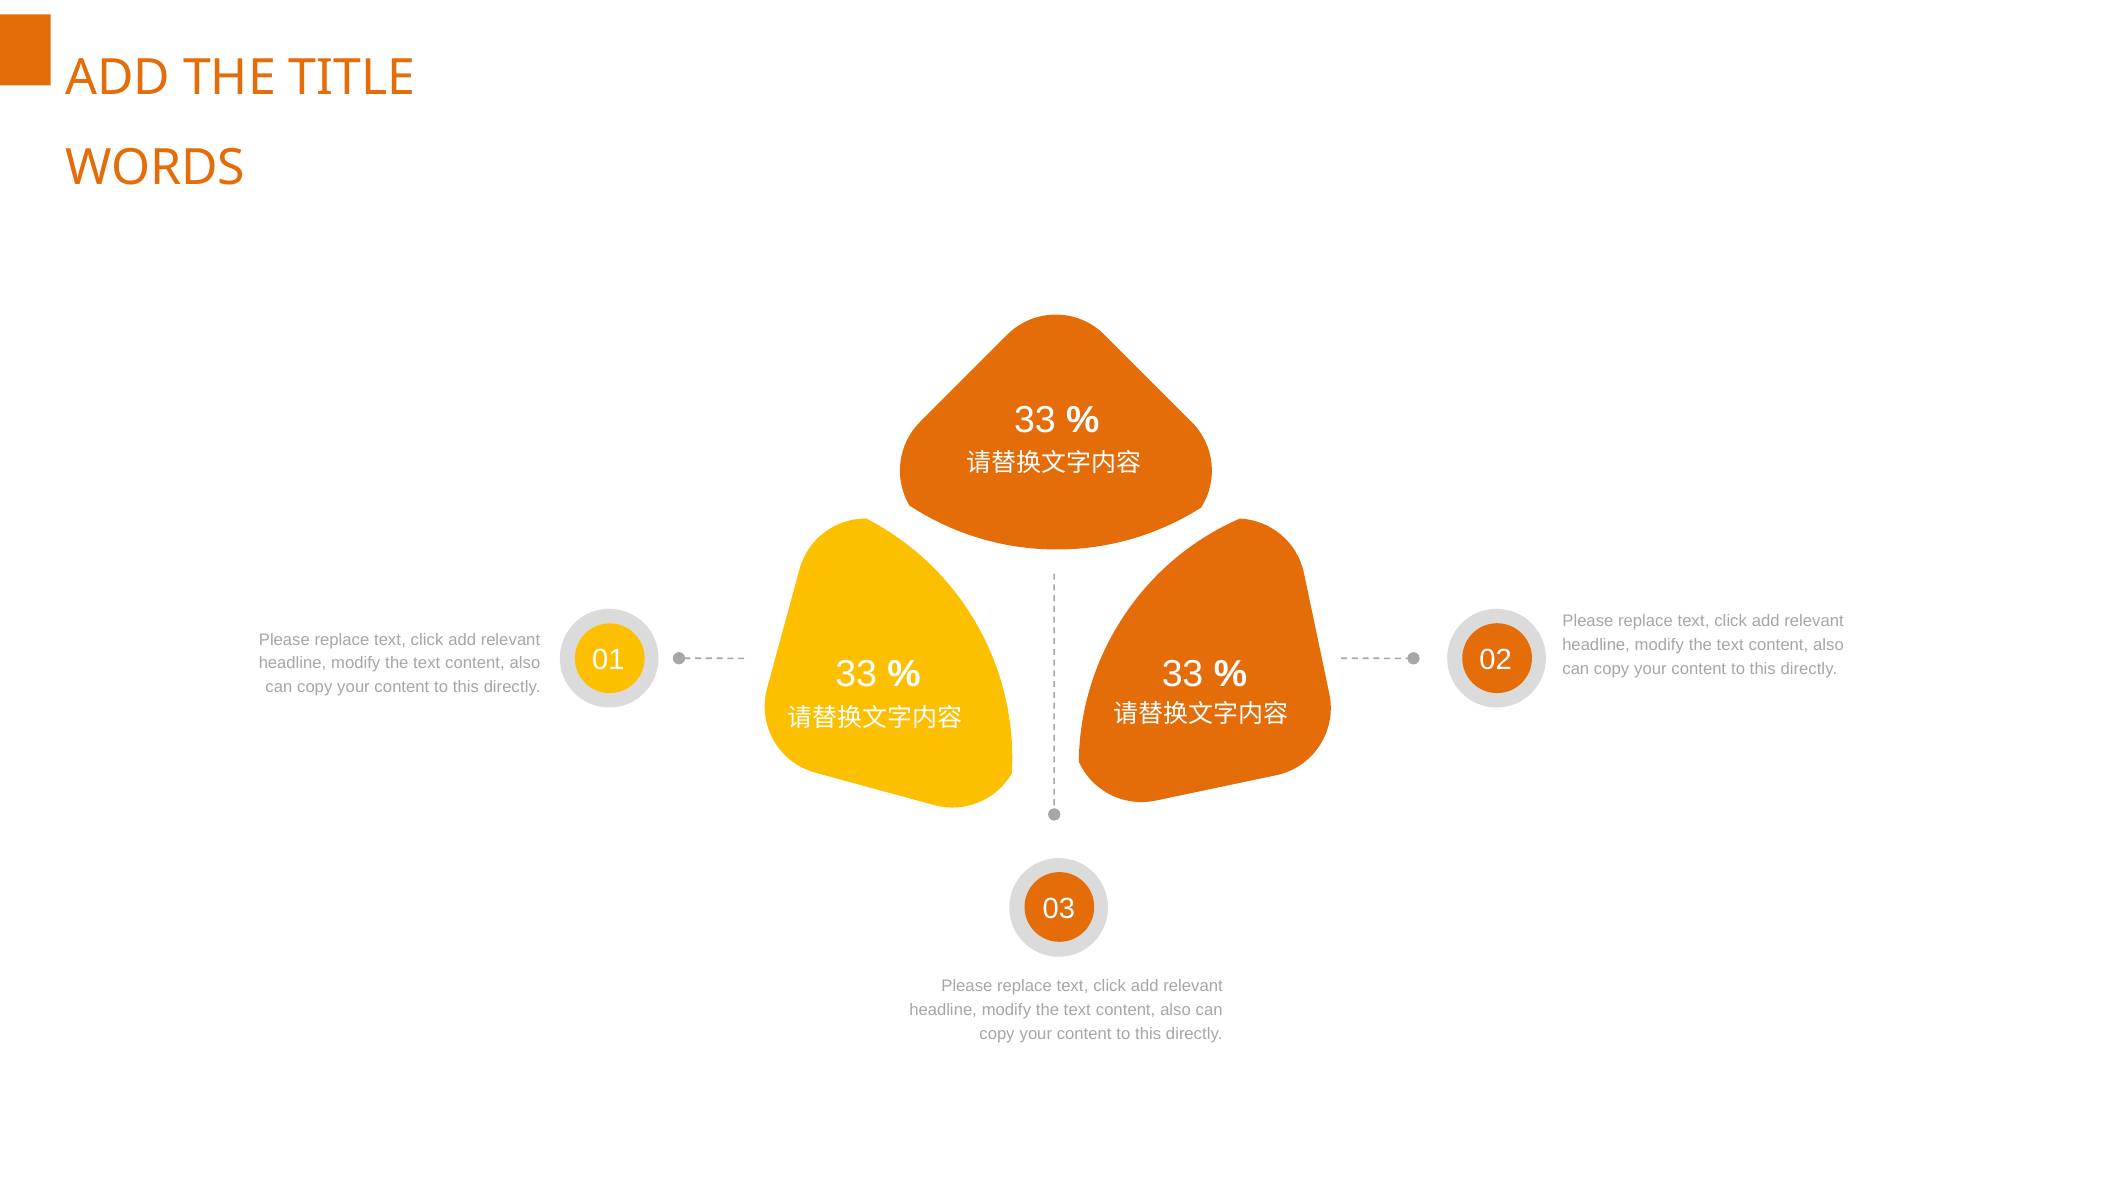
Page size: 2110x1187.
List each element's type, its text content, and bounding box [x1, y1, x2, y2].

text_box [559, 608, 659, 708]
text_box ADD THE TITLE WORDS [50, 7, 583, 202]
text_box Please replace text, click add relevant headline, modify the text content, also can copy your content to this directly. [233, 624, 541, 697]
text_box [1462, 623, 1532, 694]
text_box 03 [1036, 884, 1083, 931]
text_box Please replace text, click add relevant headline, modify the text content, also can copy your content to this directly. [1562, 605, 1870, 678]
text_box 33 % [982, 368, 1131, 441]
text_box 请替换文字内容 [784, 697, 970, 735]
text_box [1407, 652, 1420, 665]
text_box [1047, 807, 1061, 821]
text_box [1447, 608, 1546, 708]
text_box Please replace text, click add relevant headline, modify the text content, also can copy your content to this directly. [874, 970, 1224, 1043]
text_box [1078, 518, 1331, 803]
text_box 请替换文字内容 [1110, 693, 1296, 731]
text_box [672, 652, 691, 665]
text_box [574, 623, 645, 694]
text_box 02 [1473, 634, 1520, 683]
text_box 01 [585, 634, 633, 683]
text_box [764, 518, 1013, 808]
text_box [1024, 872, 1095, 942]
text_box 33 % [803, 621, 953, 694]
text_box [899, 314, 1212, 550]
text_box 33 % [1130, 621, 1279, 694]
text_box [1009, 858, 1109, 957]
text_box 请替换文字内容 [963, 442, 1149, 480]
